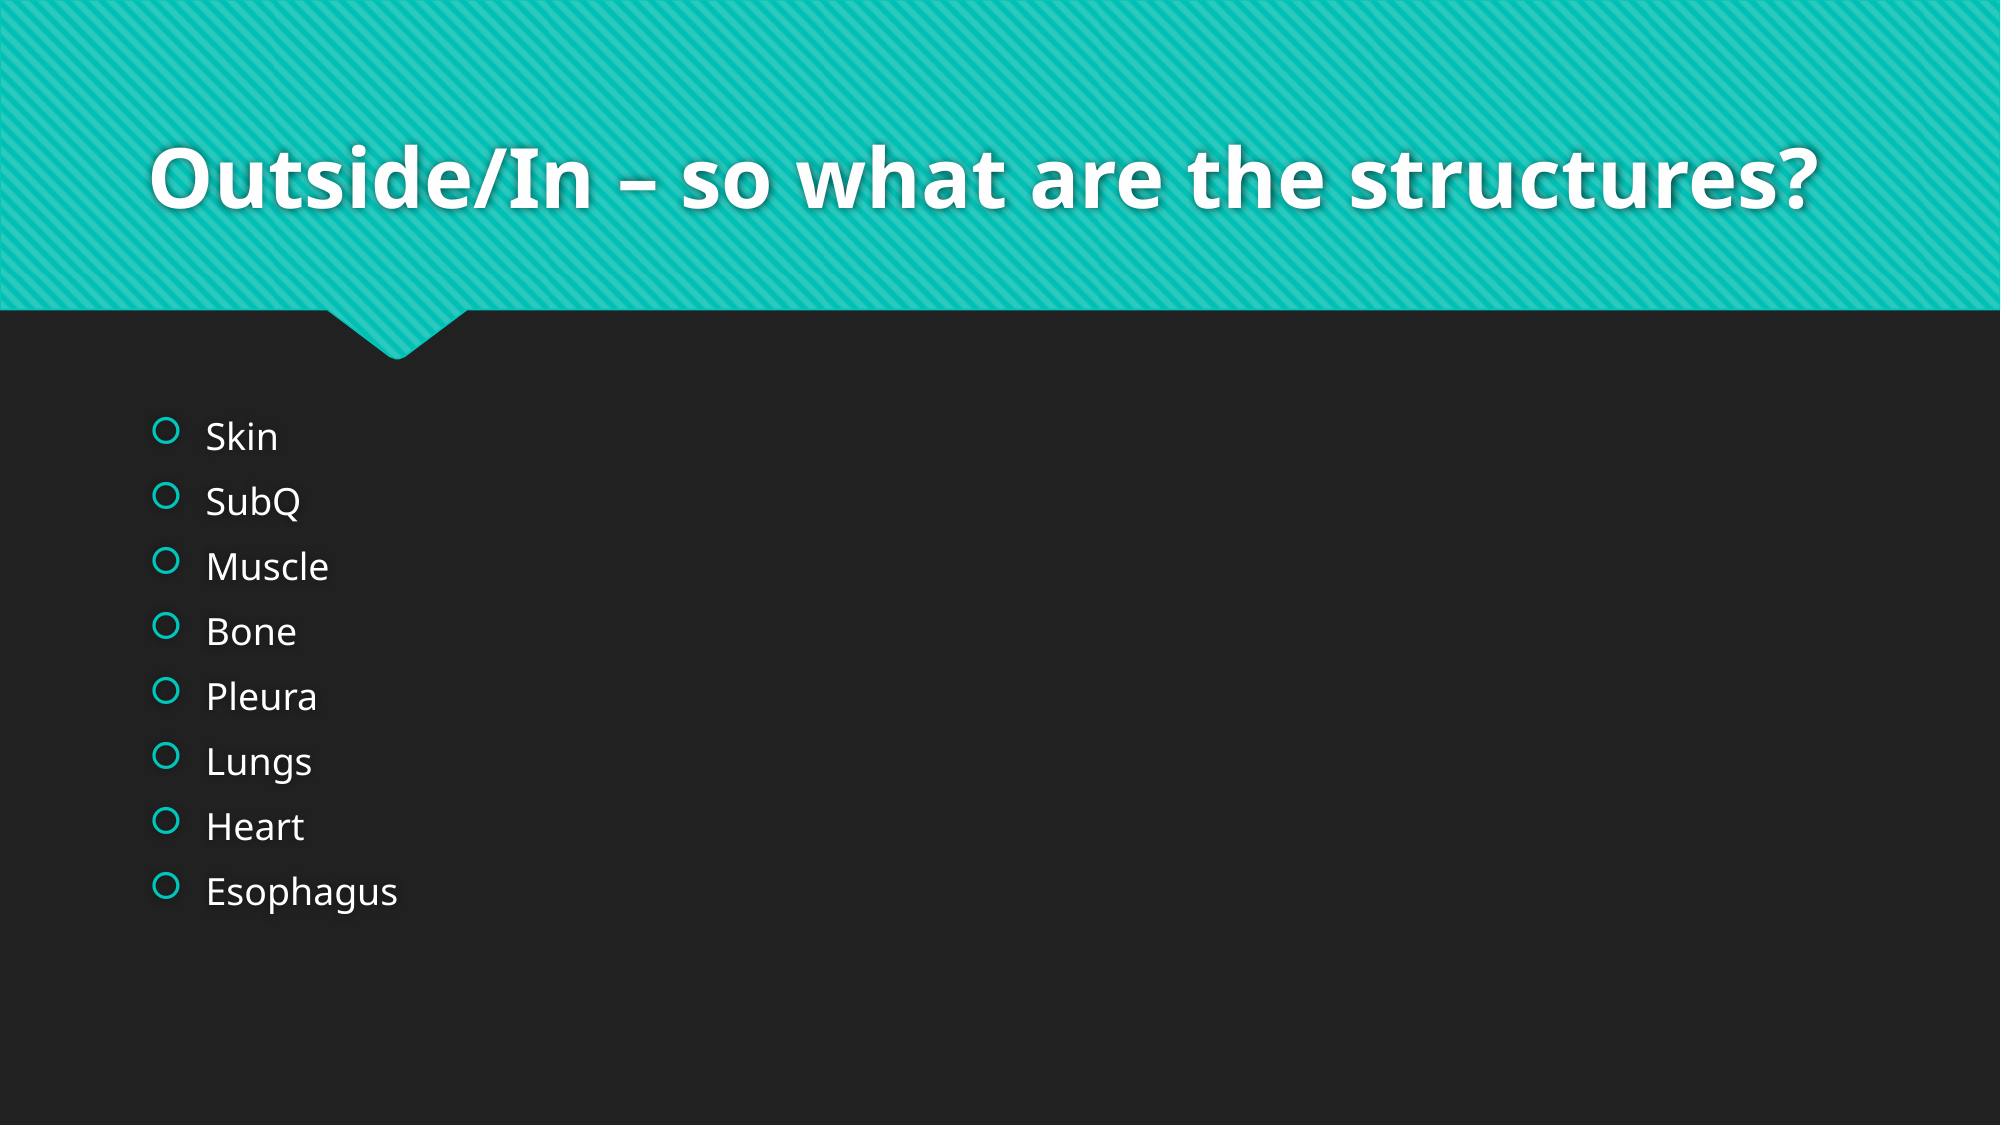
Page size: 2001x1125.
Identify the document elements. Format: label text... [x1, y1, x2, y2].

list Skin SubQ Muscle Bone Pleura Lungs Heart Esophagus [134, 364, 1866, 962]
title Outside/In – so what are the structures? [132, 73, 1868, 233]
